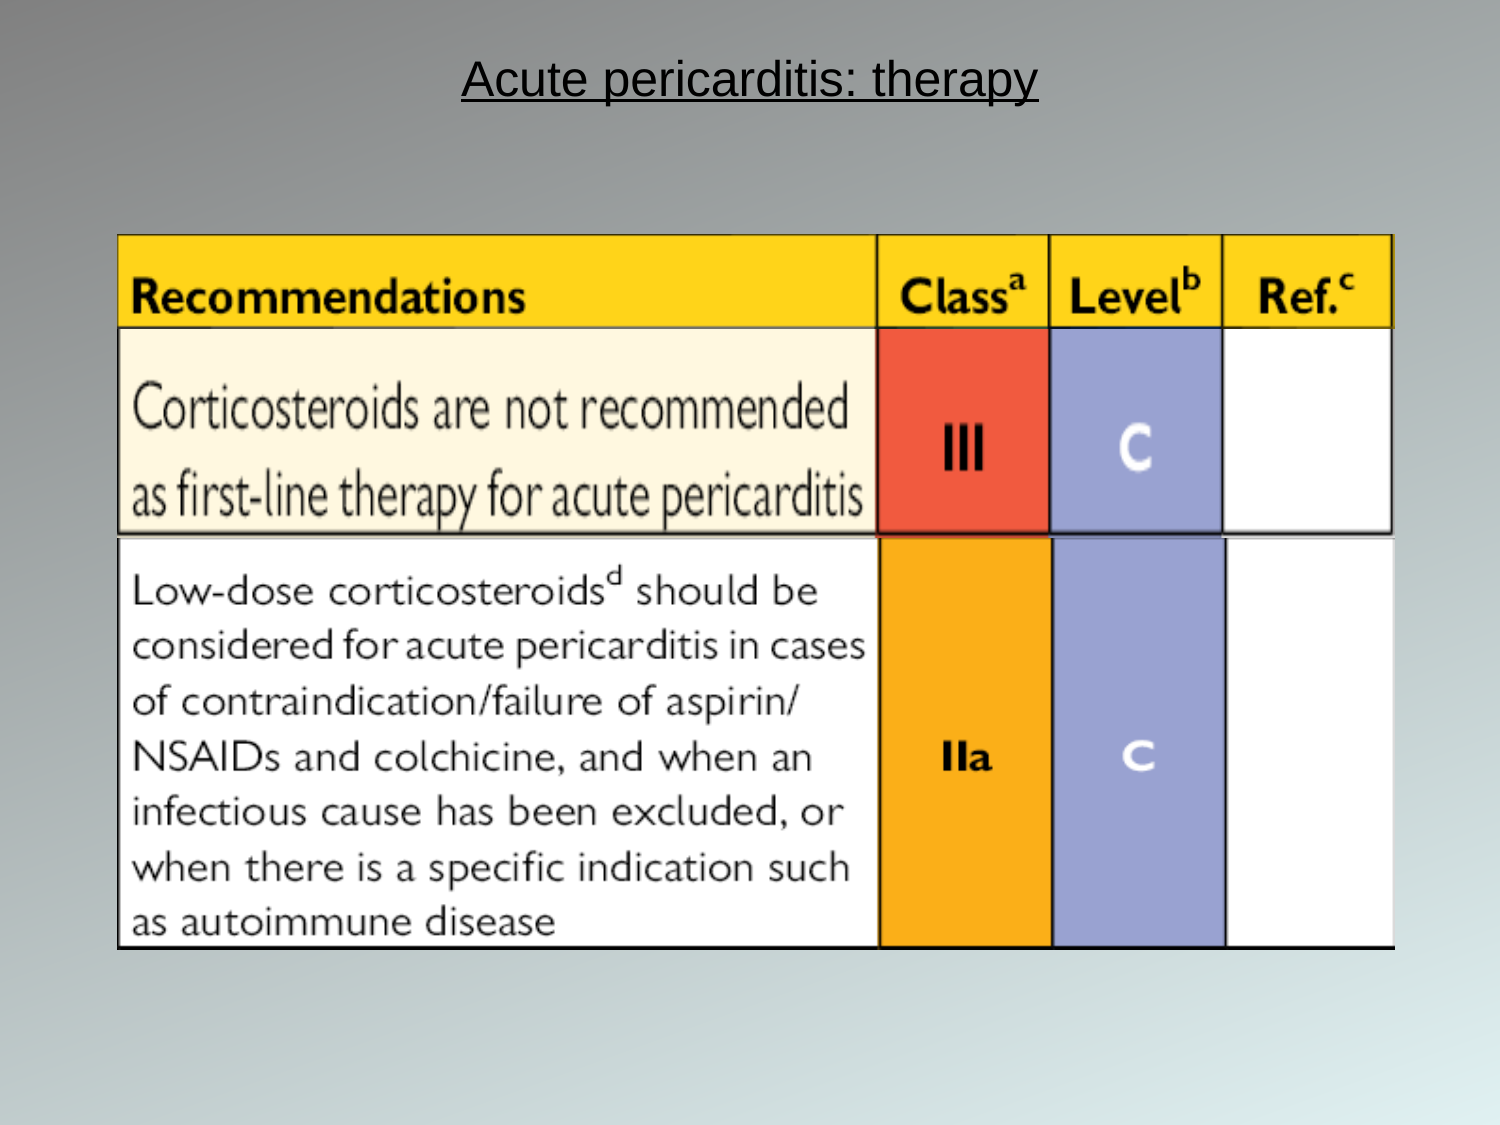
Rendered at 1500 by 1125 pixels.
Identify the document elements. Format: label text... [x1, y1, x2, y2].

picture [116, 538, 1395, 950]
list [116, 336, 1395, 538]
title Acute pericarditis: therapy [75, 35, 1425, 118]
picture [116, 234, 1395, 329]
